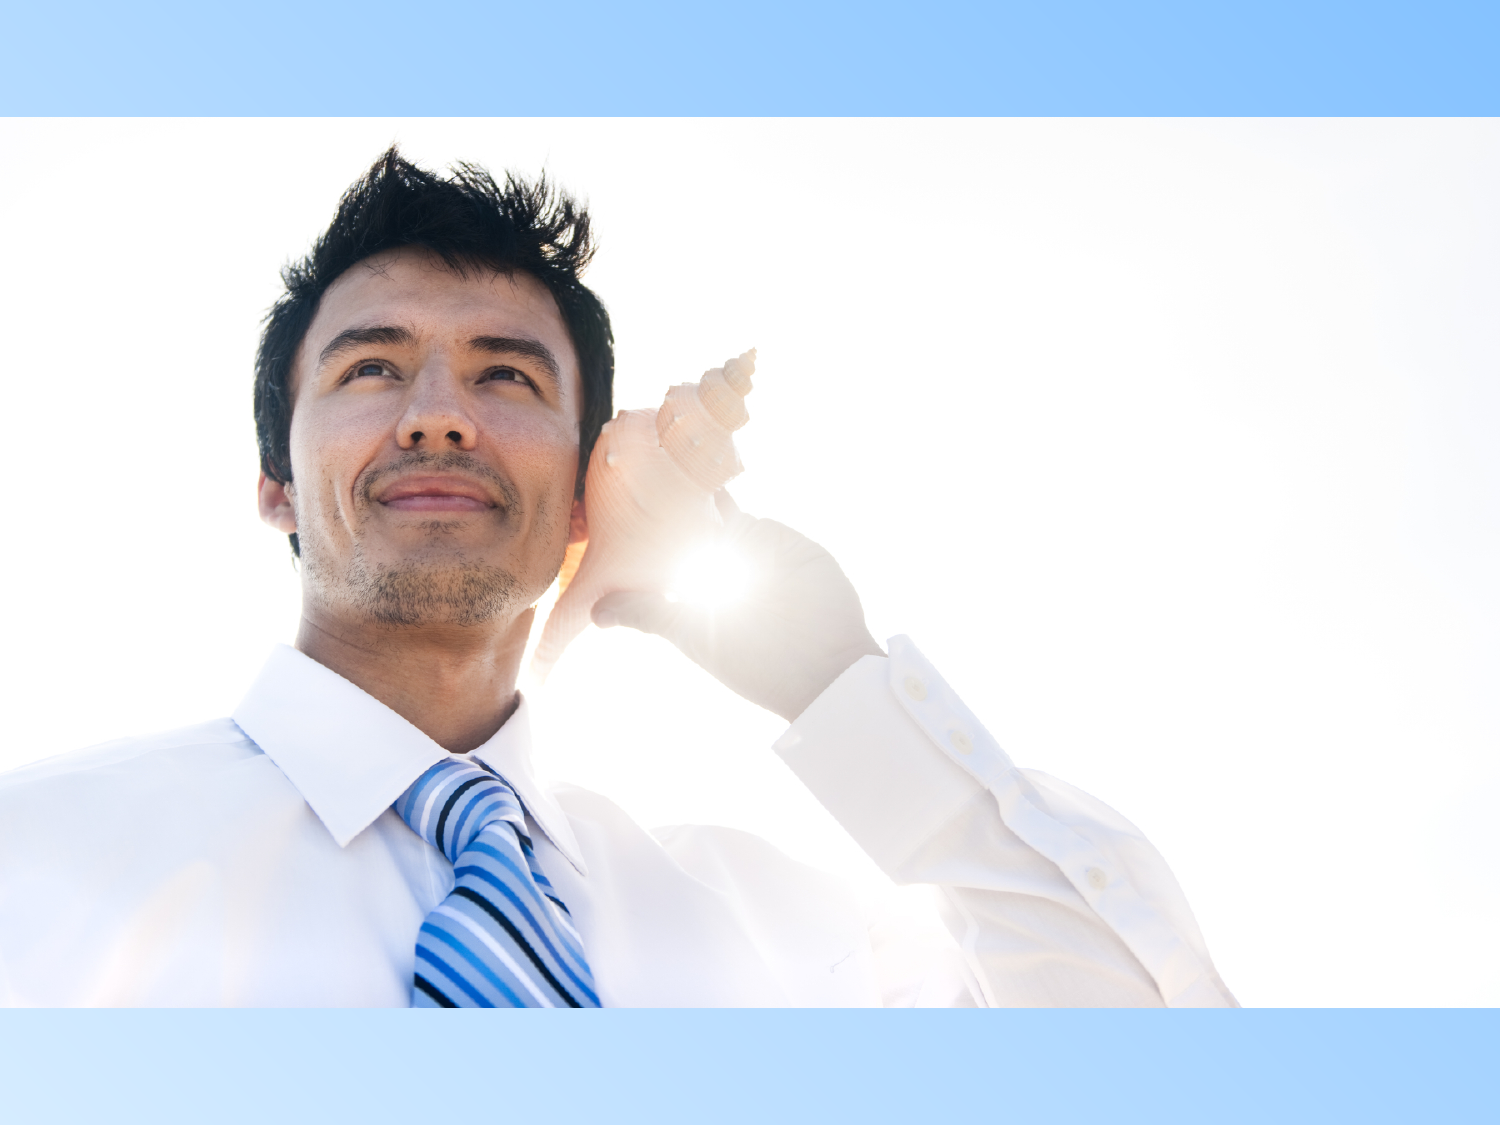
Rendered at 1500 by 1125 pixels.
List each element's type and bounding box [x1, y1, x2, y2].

picture [0, 117, 1500, 1008]
